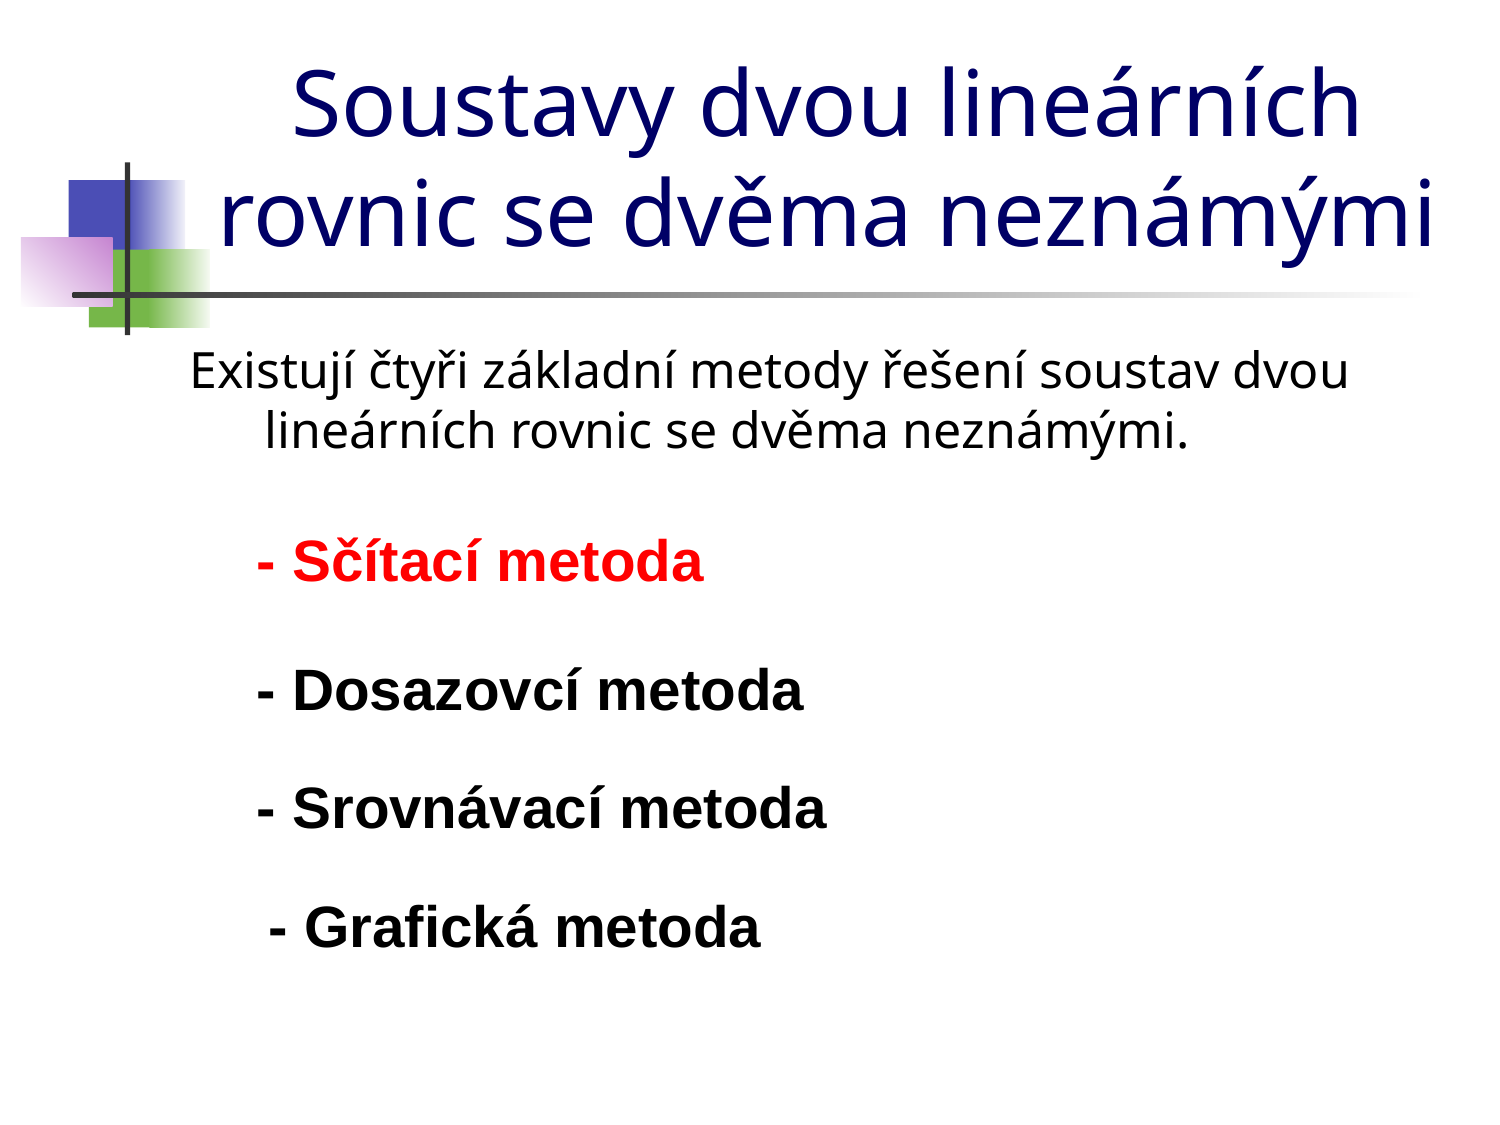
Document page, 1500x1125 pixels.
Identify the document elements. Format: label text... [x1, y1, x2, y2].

text_box - Grafická metoda [253, 881, 1187, 967]
text_box - Sčítací metoda [242, 515, 1176, 600]
text_box - Srovnávací metoda [242, 763, 1176, 848]
text_box - Dosazovcí metoda [242, 645, 1176, 730]
list Existují čtyři základní metody řešení soustav dvou lineárních rovnic se dvěma neznámými. [159, 330, 1424, 469]
title Soustavy dvou lineárních rovnic se dvěma neznámými [188, 34, 1468, 276]
